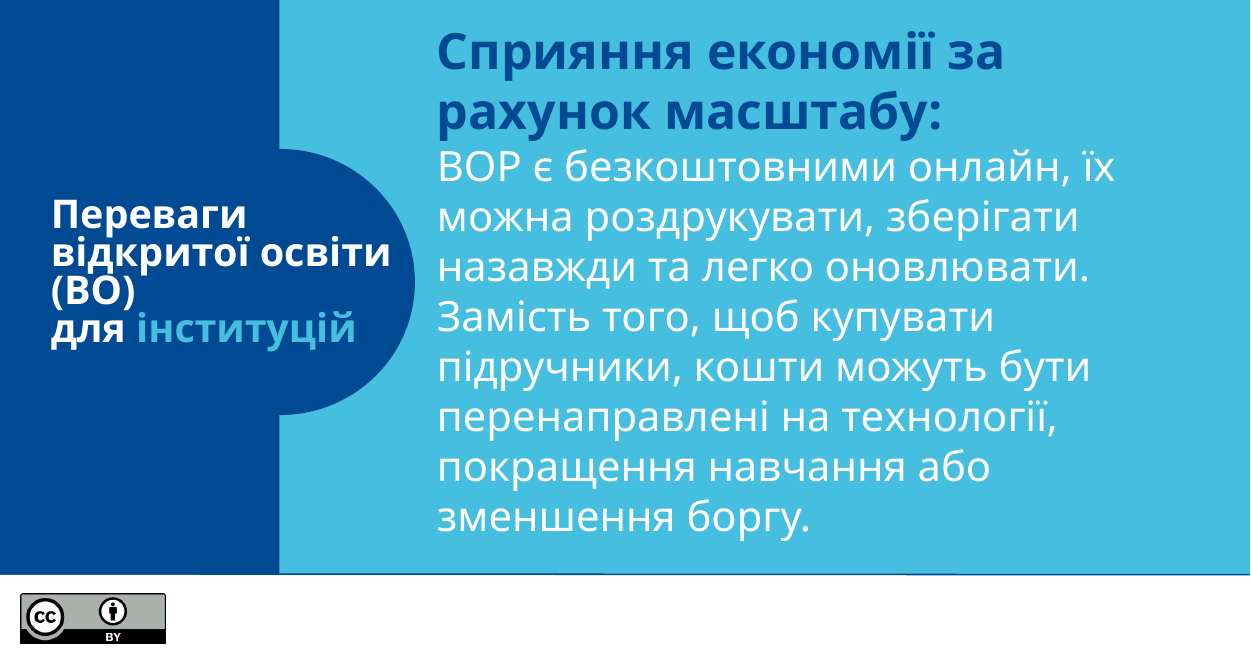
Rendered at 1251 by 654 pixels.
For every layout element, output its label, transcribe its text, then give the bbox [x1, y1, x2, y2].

text_box [175, 365, 386, 416]
text_box Сприяння економії за рахунок масштабу: ВОР є безкоштовними онлайн, їх можна роздрукувати, зберігати назавжди та легко оновлювати. Замість того, щоб купувати підручники, кошти можуть бути перенаправлені на технології, покращення навчання або зменшення боргу. [421, 4, 1219, 555]
text_box [0, 0, 280, 573]
text_box [191, 148, 370, 182]
text_box [0, 582, 1250, 654]
picture [20, 592, 166, 645]
text_box Переваги відкритої освіти (BO) для інституцій [35, 182, 512, 365]
